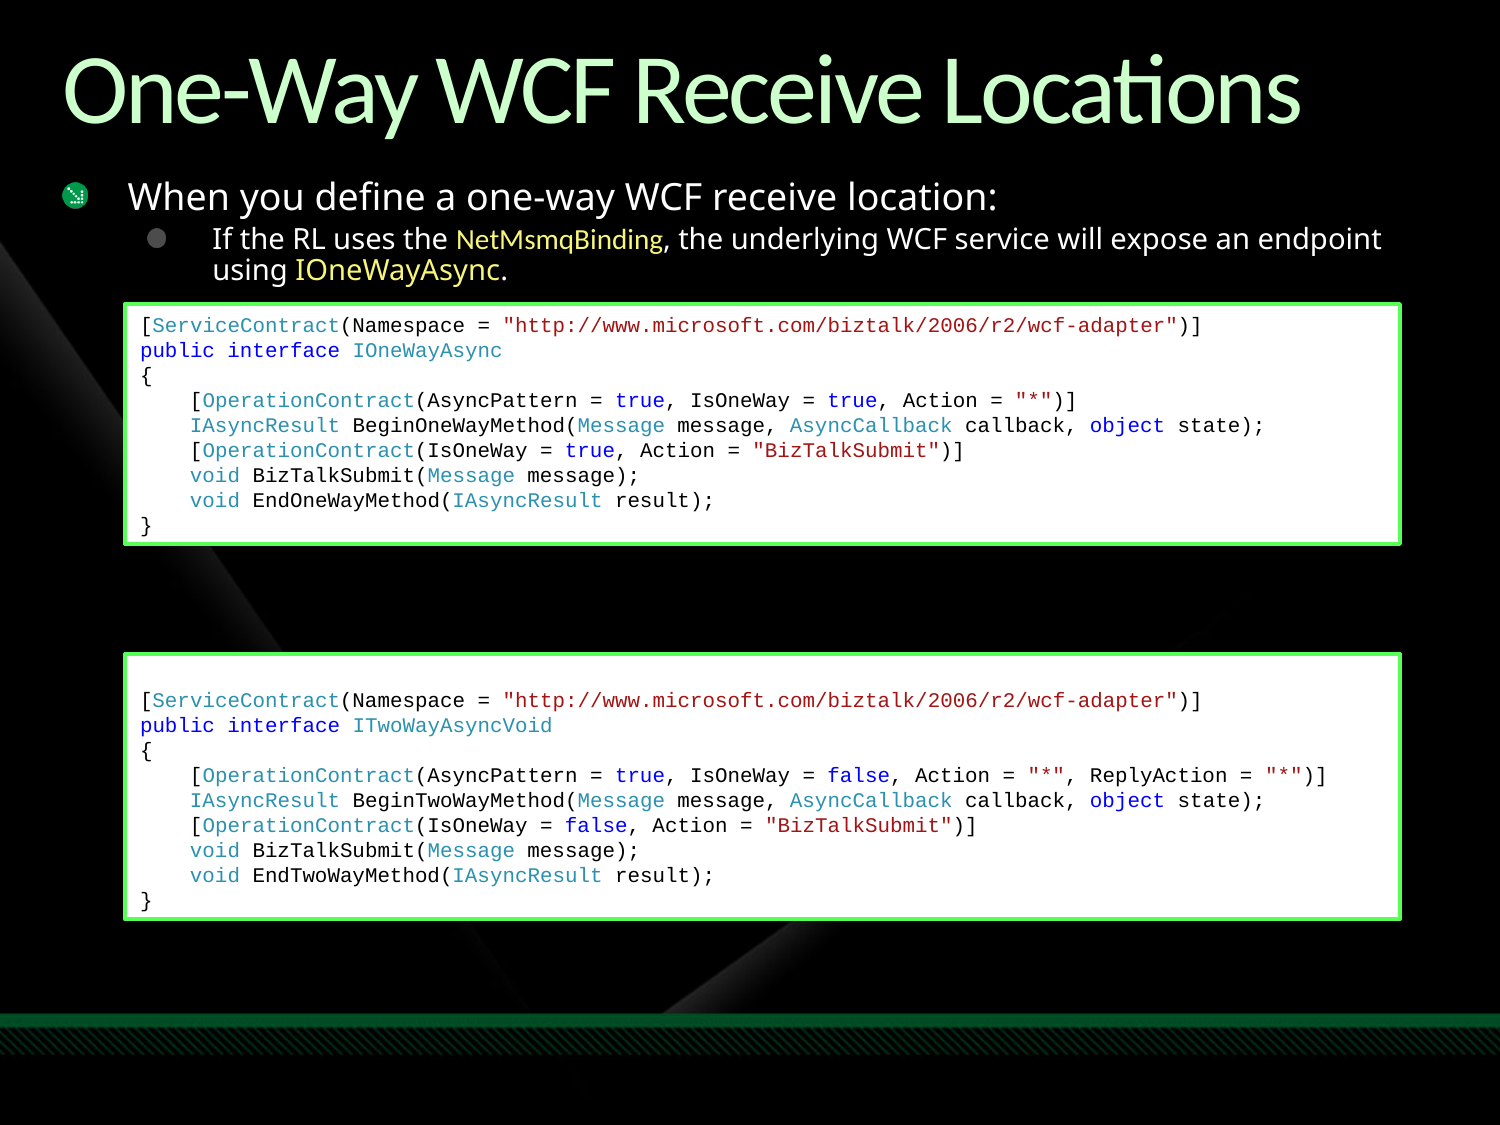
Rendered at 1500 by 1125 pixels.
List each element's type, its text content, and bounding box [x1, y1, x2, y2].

text_box [ServiceContract(Namespace = "http://www.microsoft.com/biztalk/2006/r2/wcf-adapter")] public interface ITwoWayAsyncVoid { [OperationContract(AsyncPattern = true, IsOneWay = false, Action = "*", ReplyAction = "*")] IAsyncResult BeginTwoWayMethod(Message message, AsyncCallback callback, object state); [OperationContract(IsOneWay = false, Action = "BizTalkSubmit")] void BizTalkSubmit(Message message); void EndTwoWayMethod(IAsyncResult result); } [124, 654, 1400, 920]
title One-Way WCF Receive Locations [62, 37, 1438, 147]
list When you define a one-way WCF receive location: If the RL uses the NetMsmqBinding, the underlying WCF service will expose an endpoint using IOneWayAsync. If the RL uses any other binding, the underlying WCF service will expose an endpoint using ITwoWayAsyncVoid. As consequence , a WCF client application cannot use a service contract with one-way operations to send messages to a WCF RL that uses a binding <> NetMsmqBinding . [62, 177, 1438, 1046]
text_box [ServiceContract(Namespace = "http://www.microsoft.com/biztalk/2006/r2/wcf-adapter")] public interface IOneWayAsync { [OperationContract(AsyncPattern = true, IsOneWay = true, Action = "*")] IAsyncResult BeginOneWayMethod(Message message, AsyncCallback callback, object state); [OperationContract(IsOneWay = true, Action = "BizTalkSubmit")] void BizTalkSubmit(Message message); void EndOneWayMethod(IAsyncResult result); } [124, 304, 1400, 544]
picture [0, 0, 1500, 1125]
